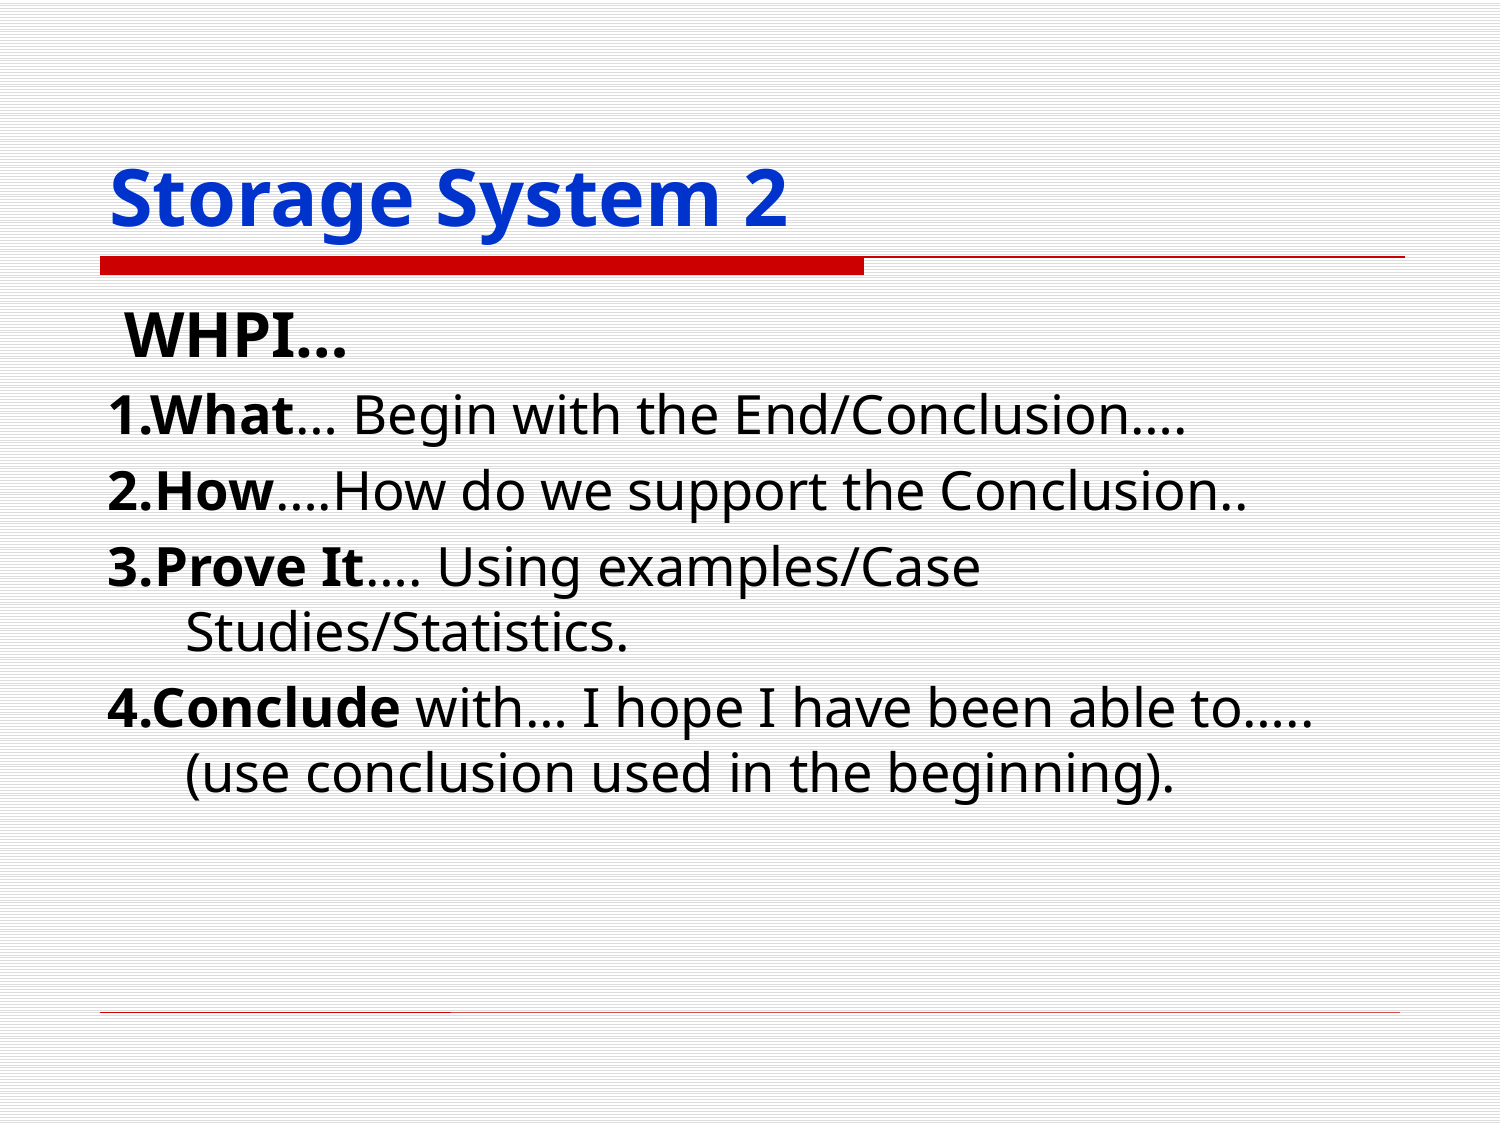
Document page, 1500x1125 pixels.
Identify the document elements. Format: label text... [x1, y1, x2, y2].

title Storage System 2 [93, 49, 1407, 250]
list WHPI… 1.What… Begin with the End/Conclusion…. 2.How….How do we support the Conclusion.. 3.Prove It…. Using examples/Case Studies/Statistics. 4.Conclude with… I hope I have been able to…..(use conclusion used in the beginning). [92, 287, 1406, 988]
